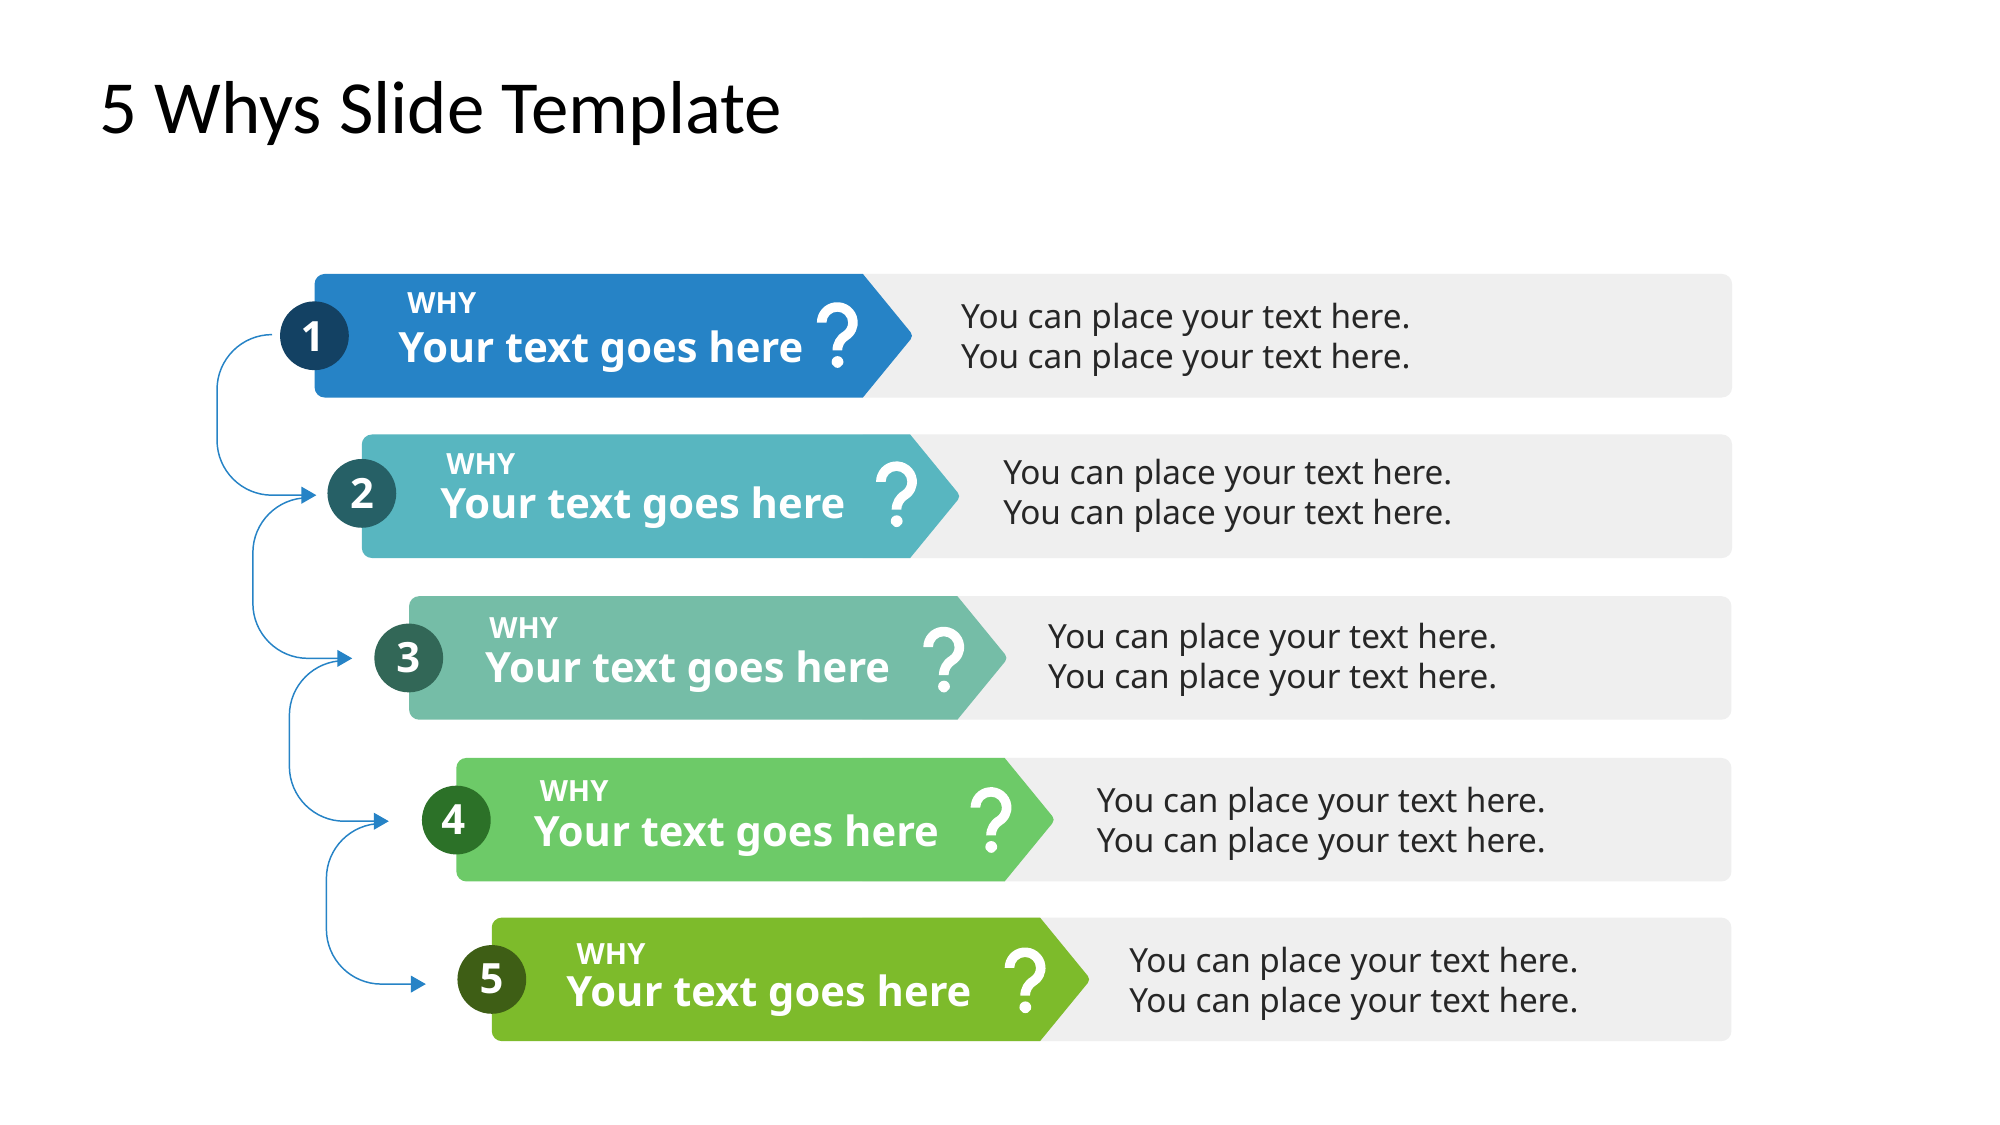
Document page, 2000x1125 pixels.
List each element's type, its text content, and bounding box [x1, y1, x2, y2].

text_box [863, 273, 1733, 398]
text_box [325, 468, 335, 496]
text_box [470, 1009, 514, 1016]
text_box You can place your text here. You can place your text here. [988, 443, 1712, 539]
text_box [456, 757, 1054, 882]
text_box [419, 799, 426, 823]
text_box [519, 955, 529, 1004]
text_box You can place your text here. You can place your text here. [1033, 607, 1712, 703]
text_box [216, 334, 316, 503]
text_box You can place your text here. You can place your text here. [946, 287, 1712, 383]
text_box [252, 497, 351, 666]
text_box [1005, 757, 1732, 882]
text_box 3 [381, 623, 436, 689]
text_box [923, 626, 965, 693]
text_box [340, 309, 351, 362]
text_box [393, 689, 428, 695]
text_box [355, 525, 380, 530]
text_box 2 [335, 459, 389, 525]
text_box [970, 786, 1012, 853]
title 5 Whys Slide Template [99, 45, 1900, 162]
text_box [278, 314, 285, 333]
text_box [320, 368, 332, 372]
text_box You can place your text here. You can place your text here. [1082, 772, 1712, 867]
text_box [816, 301, 858, 369]
text_box [1041, 917, 1732, 1042]
text_box [437, 851, 476, 857]
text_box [1004, 947, 1046, 1014]
text_box Your text goes here [383, 313, 819, 379]
text_box 4 [426, 785, 481, 851]
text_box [326, 823, 425, 992]
text_box [372, 634, 381, 659]
text_box WHY [561, 927, 737, 979]
text_box [481, 793, 493, 847]
text_box Your text goes here [551, 957, 987, 1023]
text_box [314, 273, 912, 398]
text_box [491, 917, 1090, 1042]
text_box You can place your text here. You can place your text here. [1114, 932, 1712, 1027]
text_box WHY [392, 276, 567, 328]
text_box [875, 461, 918, 528]
text_box [911, 434, 1733, 559]
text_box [289, 660, 388, 829]
text_box 5 [464, 944, 519, 1009]
text_box Your text goes here [519, 797, 954, 863]
text_box [409, 596, 1007, 720]
text_box [389, 469, 399, 518]
text_box [958, 596, 1732, 720]
text_box Your text goes here [470, 633, 906, 698]
text_box WHY [474, 600, 649, 653]
text_box WHY [431, 437, 606, 489]
text_box [436, 633, 446, 683]
text_box 1 [285, 302, 340, 368]
text_box [361, 434, 960, 559]
text_box WHY [525, 763, 700, 816]
text_box [455, 955, 464, 1003]
text_box Your text goes here [425, 469, 861, 534]
